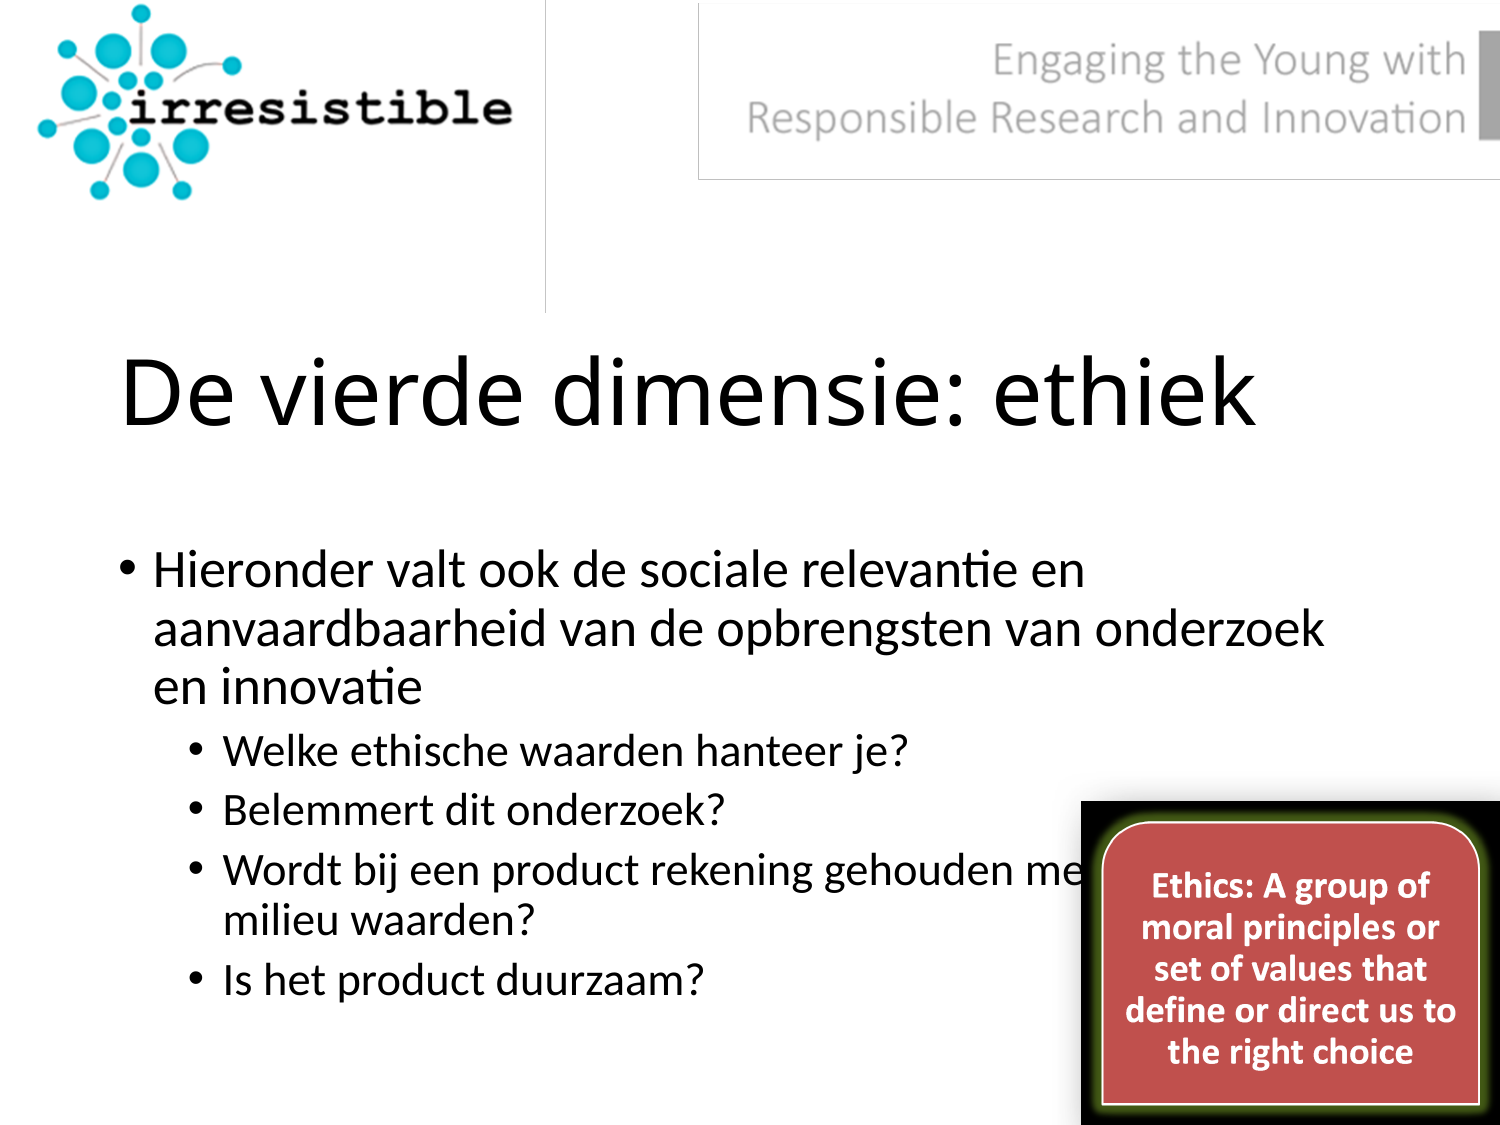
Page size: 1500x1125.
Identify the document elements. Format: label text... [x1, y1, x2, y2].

title De vierde dimensie: ethiek [103, 286, 1397, 505]
picture [1081, 801, 1500, 1125]
list Hieronder valt ook de sociale relevantie en aanvaardbaarheid van de opbrengsten van onderzoek en innovatie Welke ethische waarden hanteer je? Belemmert dit onderzoek? Wordt bij een product rekening gehouden met sociale en milieu waarden? Is het product duurzaam? [103, 533, 1397, 1014]
picture [32, 0, 1500, 313]
